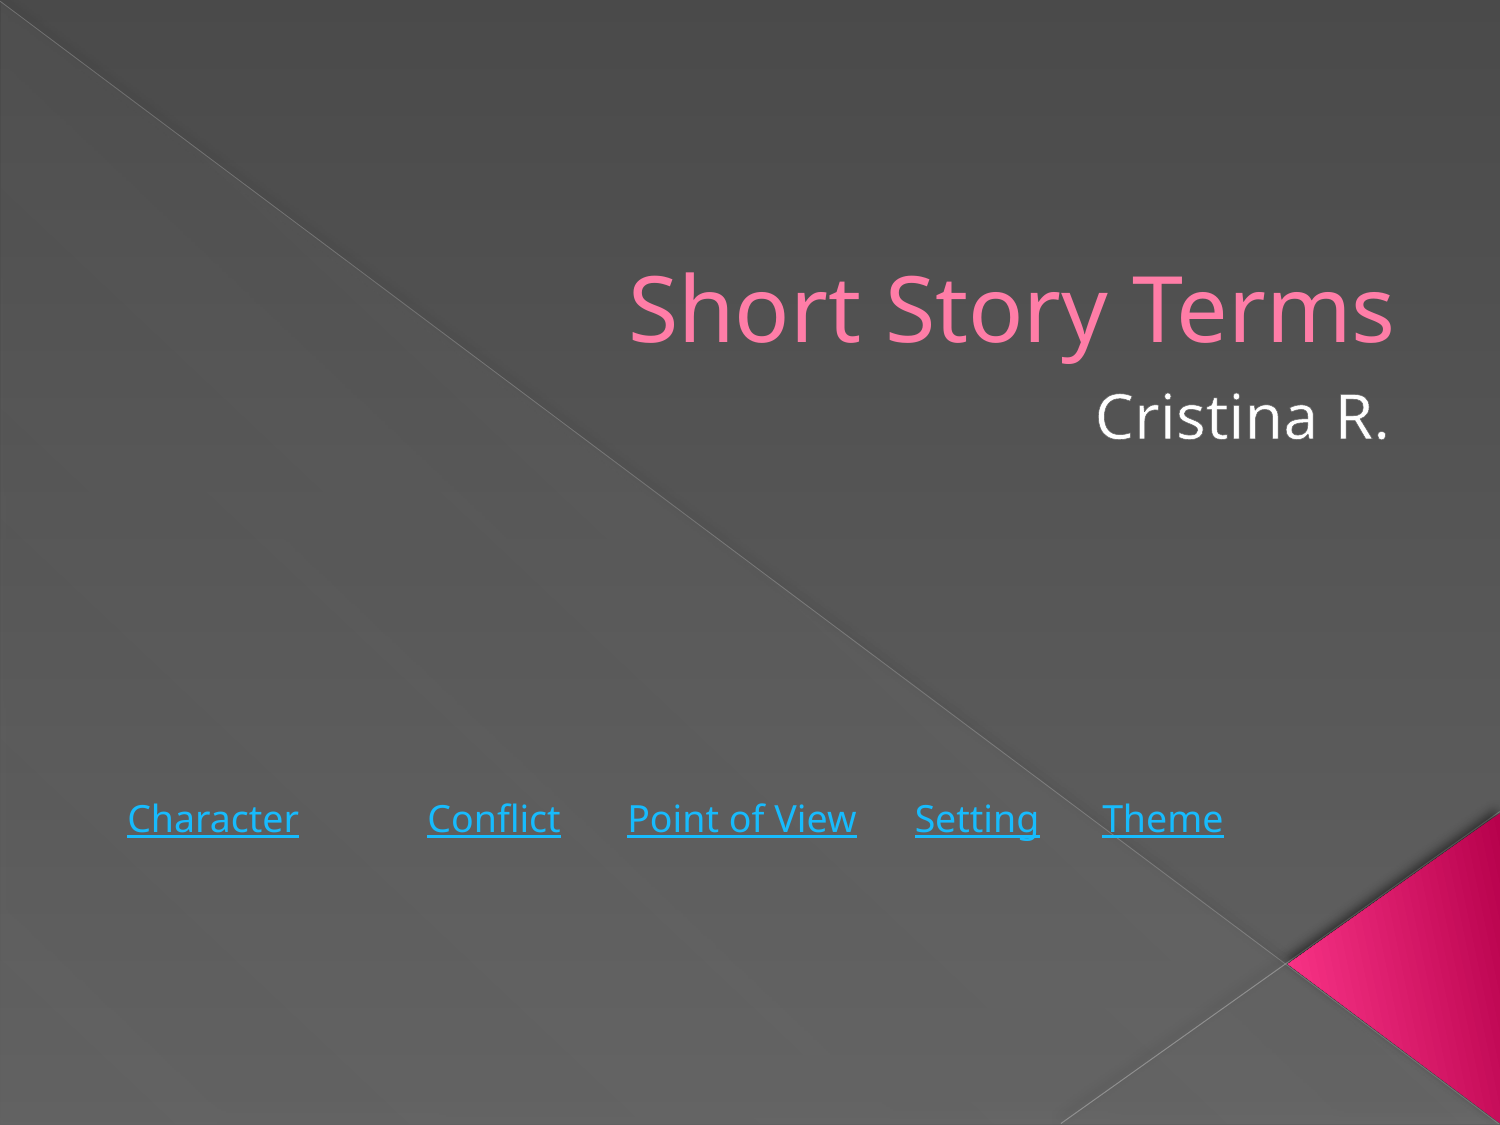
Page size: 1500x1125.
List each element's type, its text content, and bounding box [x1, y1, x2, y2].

text_box Theme [1087, 787, 1325, 854]
text_box Setting [899, 787, 1087, 854]
subtitle Cristina R. [88, 369, 1412, 657]
text_box Character [112, 787, 363, 854]
text_box Conflict [412, 787, 612, 854]
title Short Story Terms [88, 127, 1412, 369]
text_box Point of View [612, 787, 899, 854]
